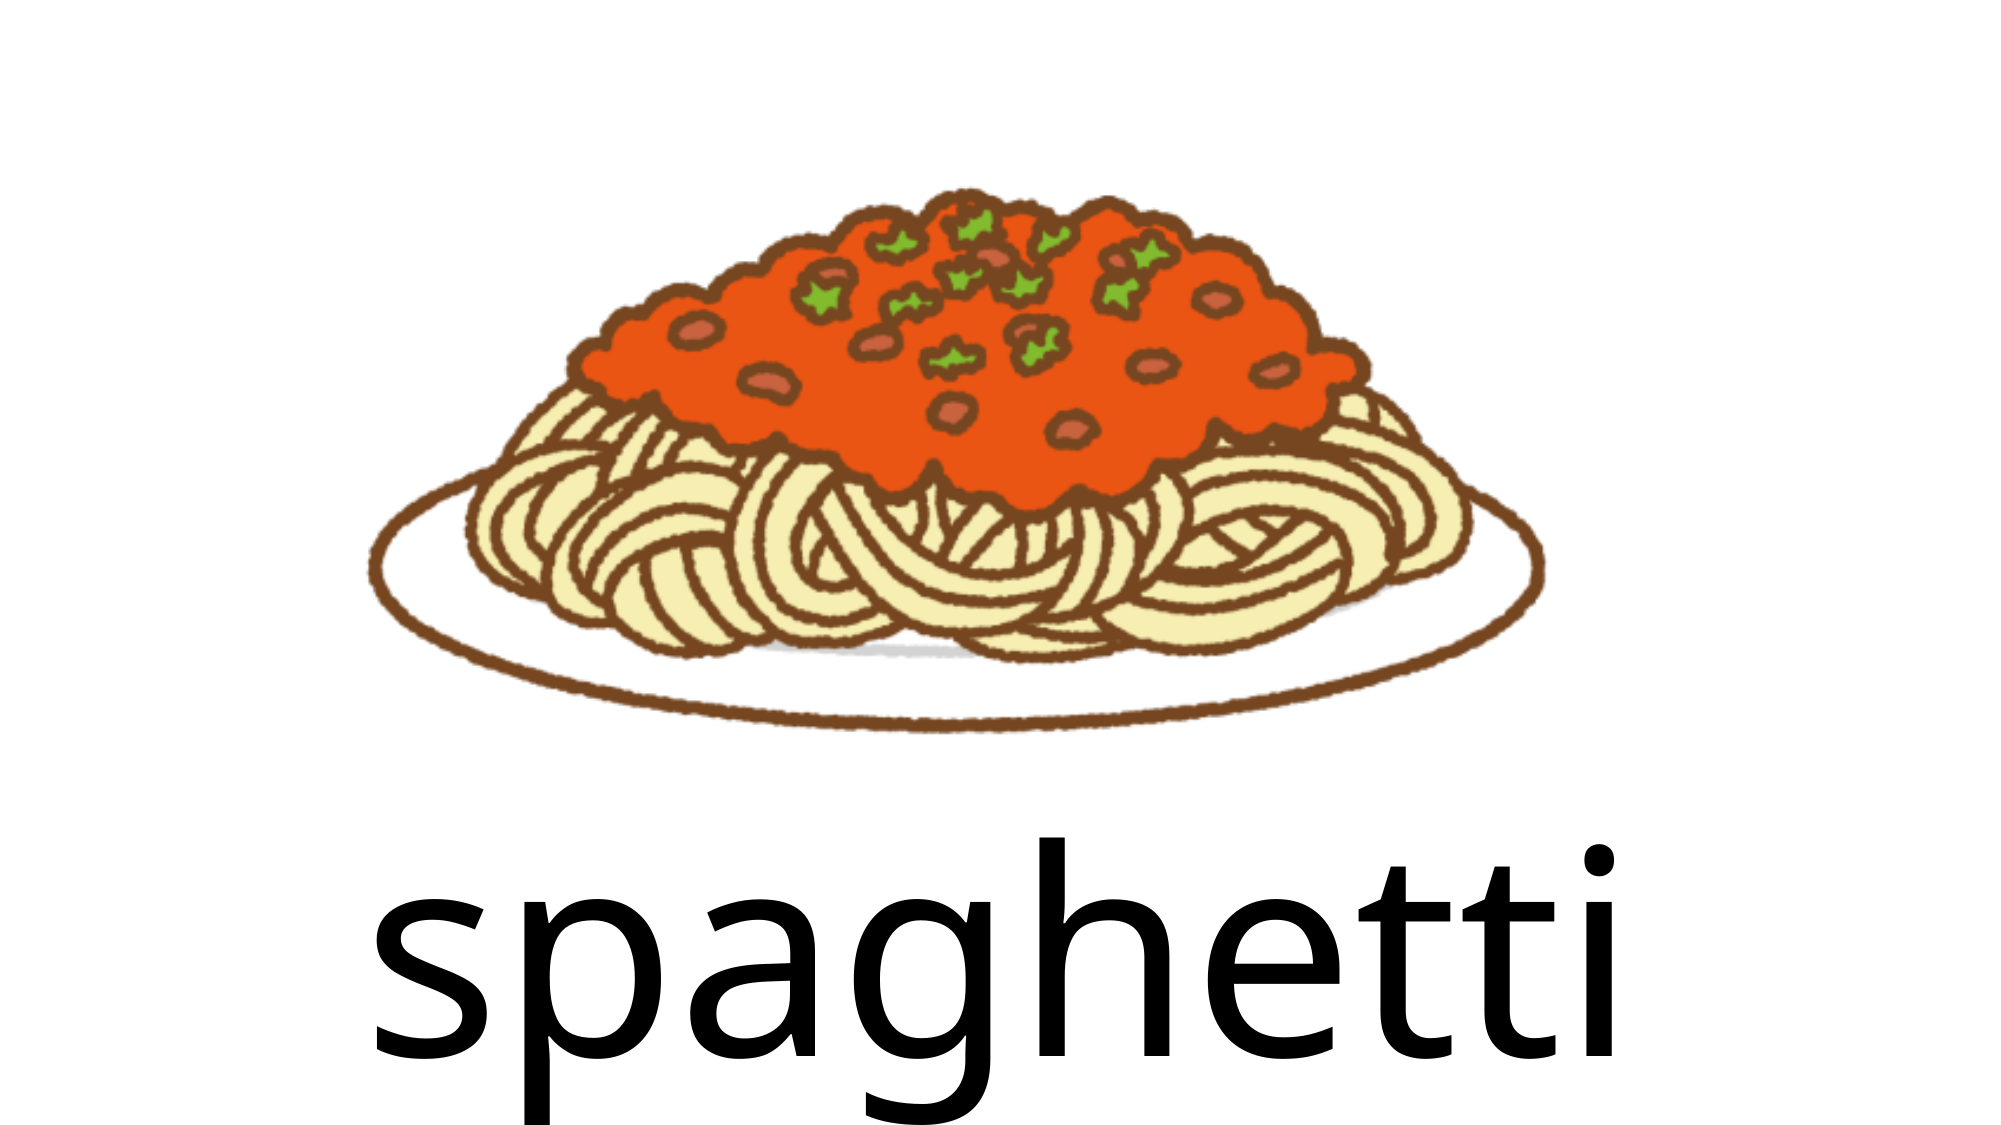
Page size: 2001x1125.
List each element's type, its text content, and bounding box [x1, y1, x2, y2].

text_box spaghetti [347, 761, 1653, 1122]
picture [340, 0, 1567, 1086]
